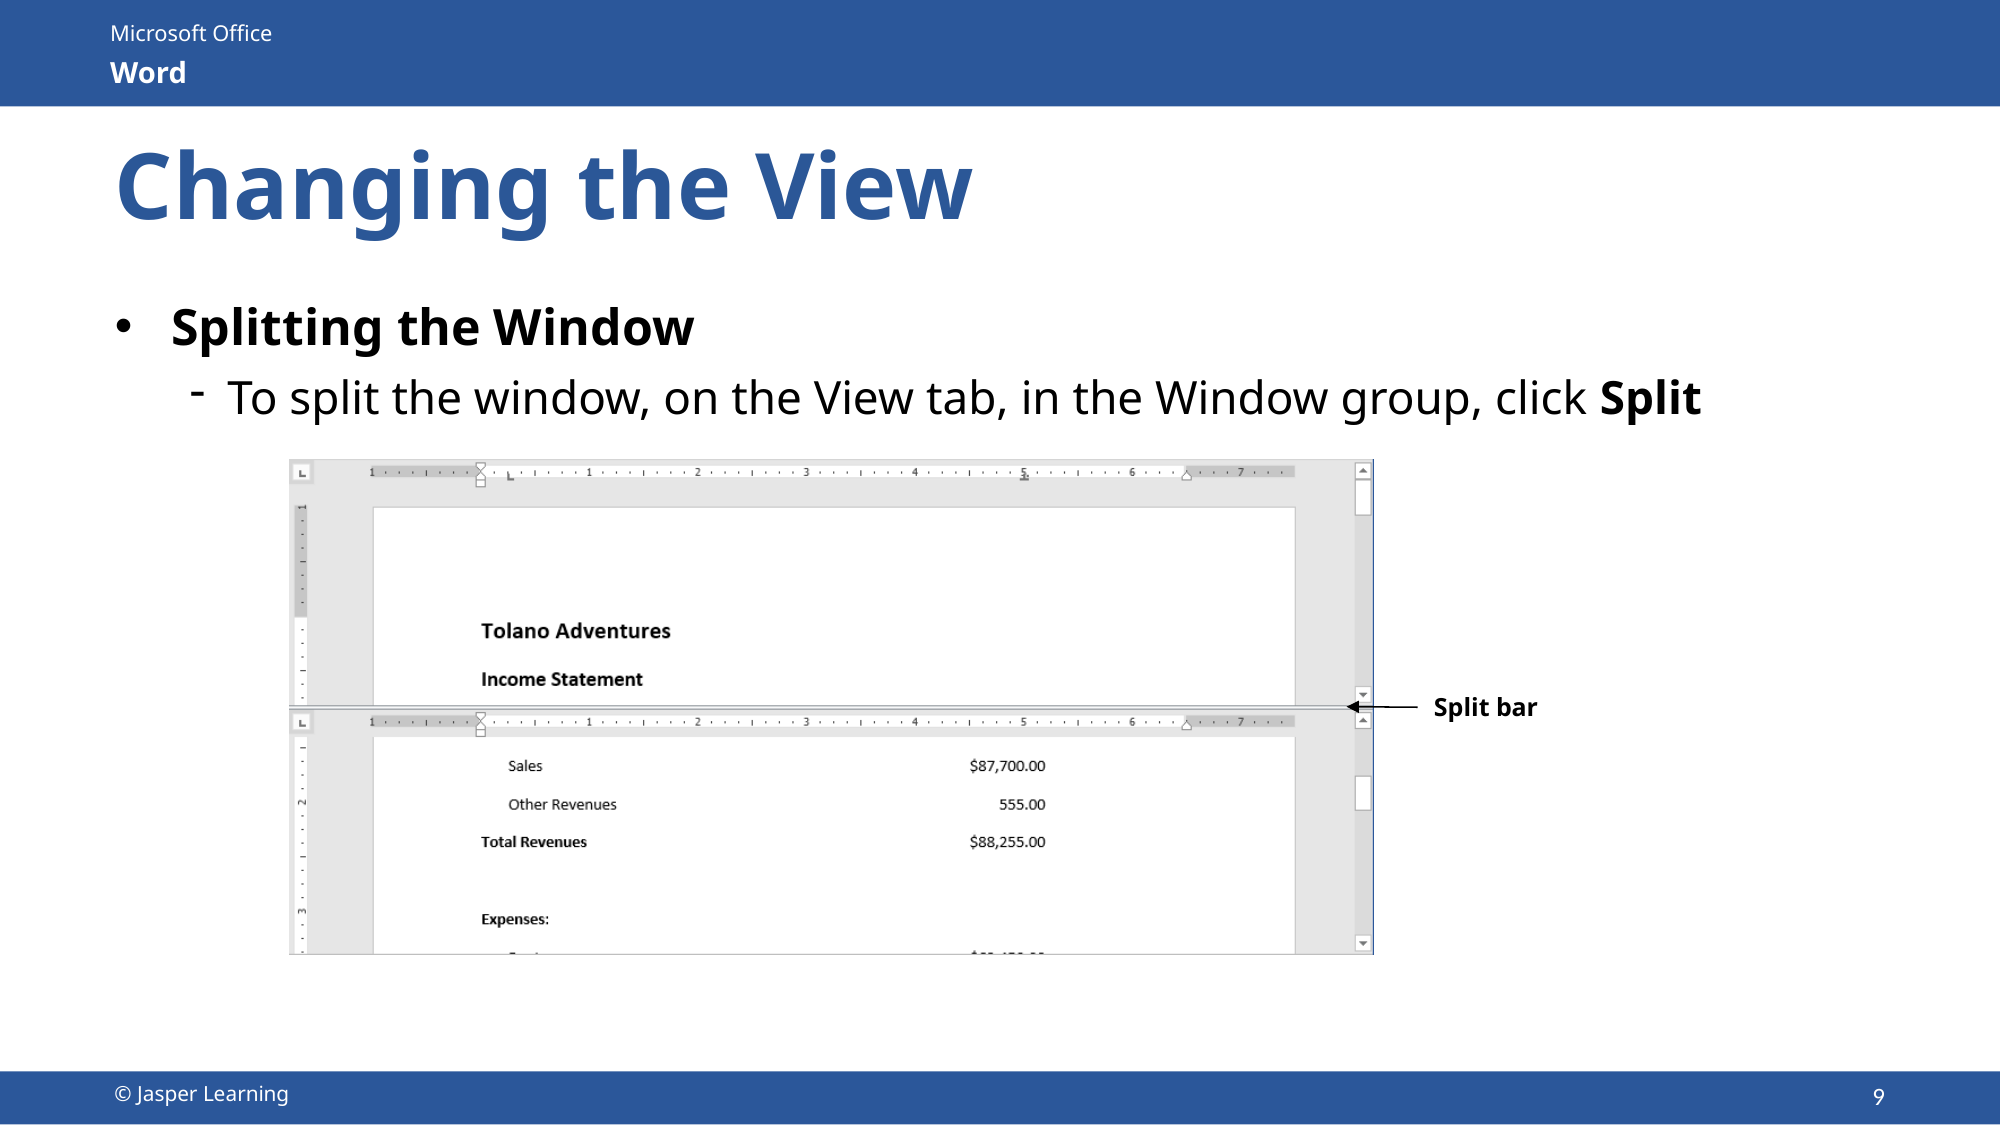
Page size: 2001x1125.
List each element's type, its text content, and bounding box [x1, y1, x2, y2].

title Changing the View [99, 118, 1866, 248]
footer © Jasper Learning [99, 1074, 775, 1116]
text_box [288, 459, 1574, 955]
list Splitting the Window To split the window, on the View tab, in the Window group, click Split [99, 283, 1900, 1026]
slide_number 9 [1433, 1065, 1900, 1125]
